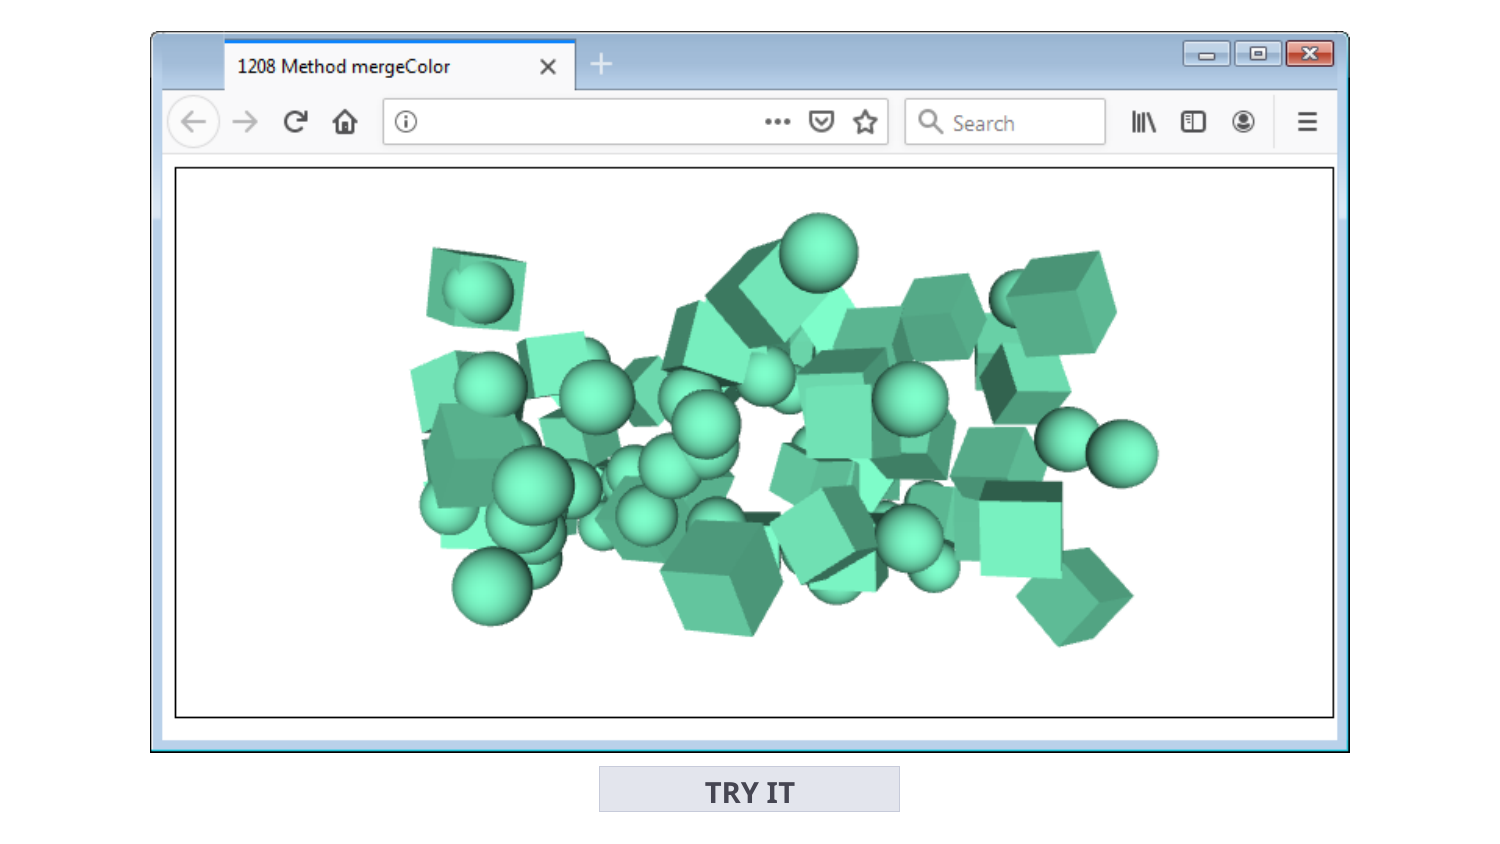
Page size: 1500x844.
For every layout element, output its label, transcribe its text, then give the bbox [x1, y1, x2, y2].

picture [149, 31, 1351, 753]
text_box TRY IT [599, 766, 900, 812]
